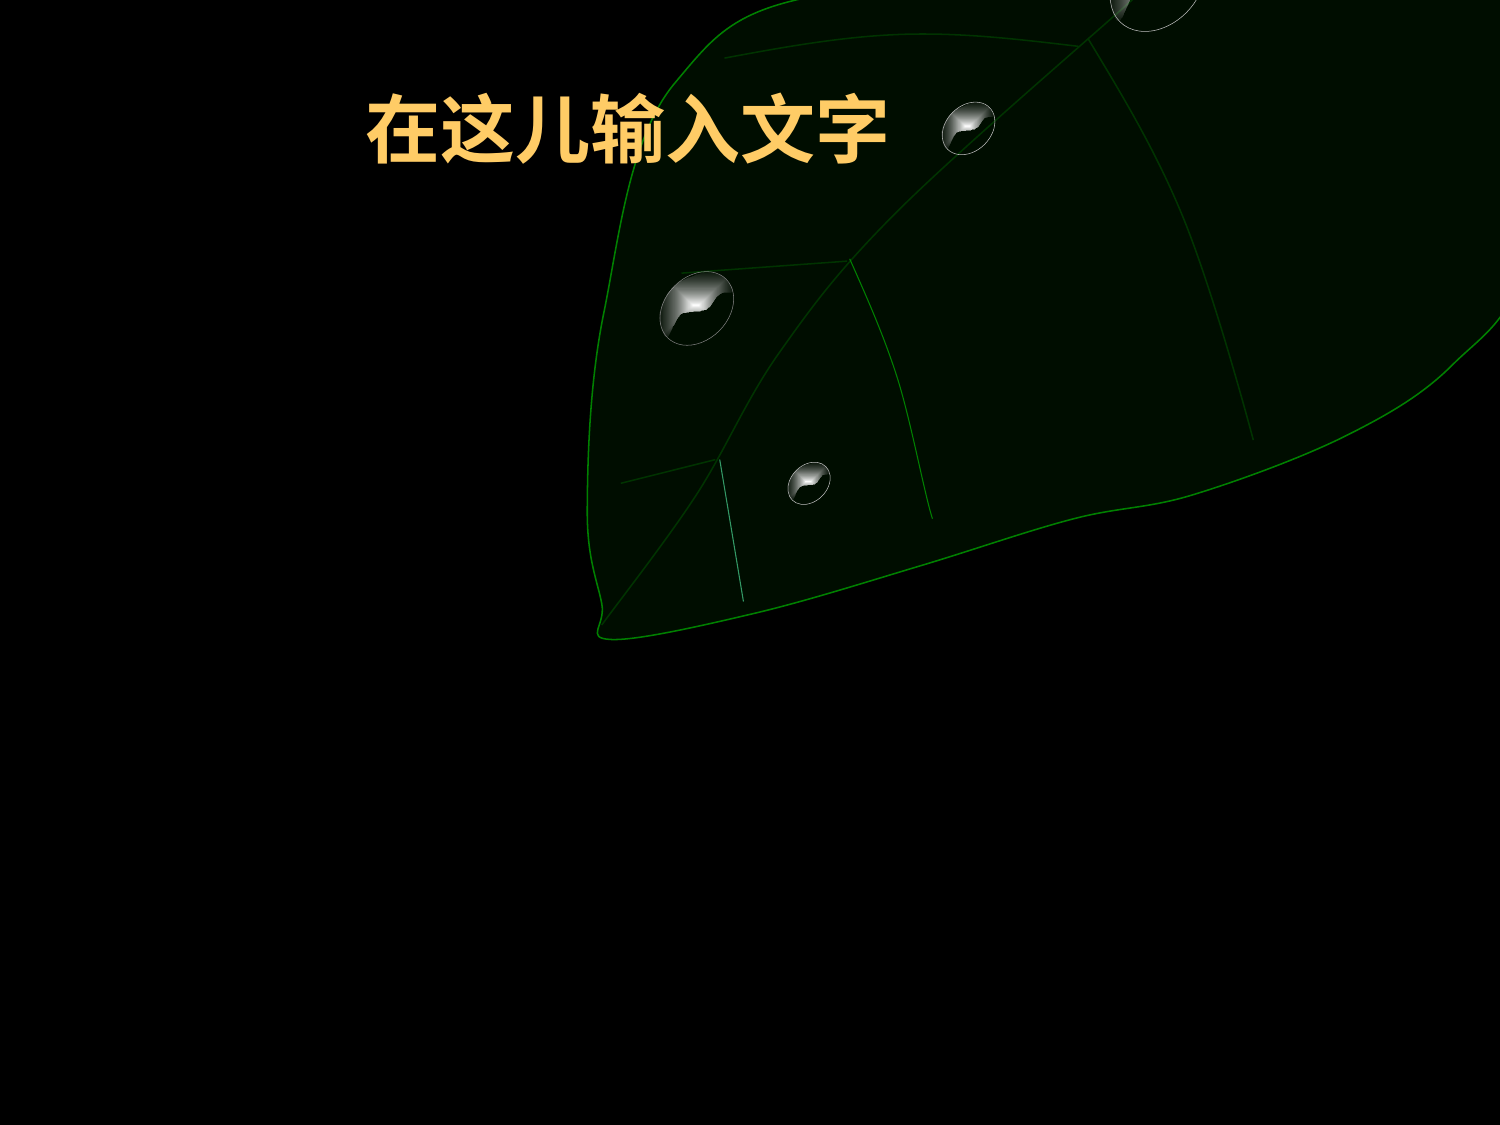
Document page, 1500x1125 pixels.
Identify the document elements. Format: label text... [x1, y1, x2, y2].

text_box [584, 0, 1500, 642]
text_box 在这儿输入文字 [350, 75, 584, 181]
